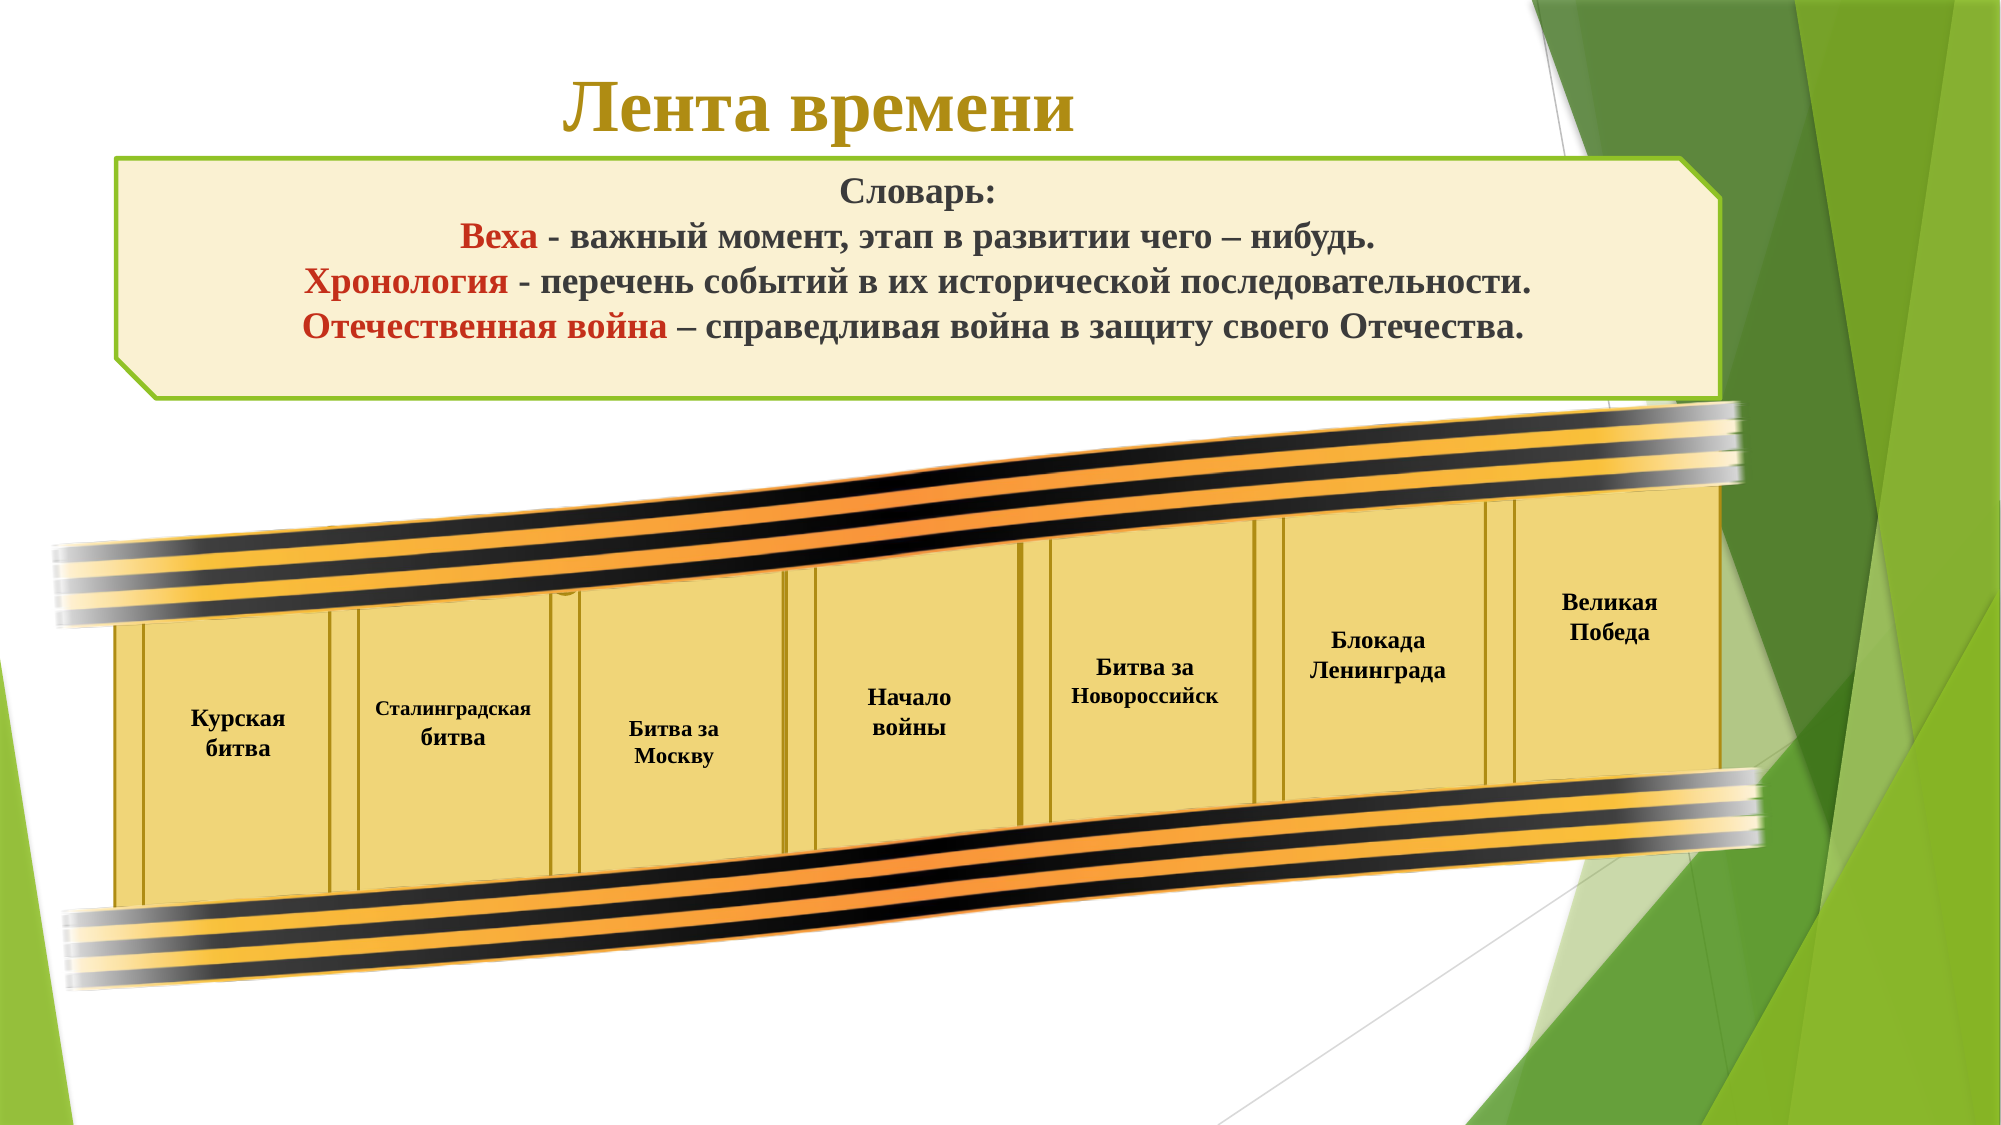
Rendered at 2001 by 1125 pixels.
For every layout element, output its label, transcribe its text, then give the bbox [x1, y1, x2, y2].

text_box Курская битва [113, 618, 328, 808]
text_box Блокада Ленинграда [1253, 596, 1483, 791]
picture [0, 392, 1812, 636]
text_box Битва за Москву [549, 596, 784, 808]
title Лента времени [114, 49, 1526, 157]
text_box Великая Победа [1483, 596, 1722, 778]
text_box Битва за Новороссийск [1020, 596, 1253, 805]
text_box Начало войны [784, 596, 1020, 808]
picture [1, 759, 1833, 997]
text_box Словарь: Веха - важный момент, этап в развитии чего – нибудь. Хронология - перечень событий в их исторической последовательности. Отечественная война – справедливая война в защиту своего Отечества. [114, 156, 1722, 400]
text_box Сталинградская битва [328, 606, 549, 808]
